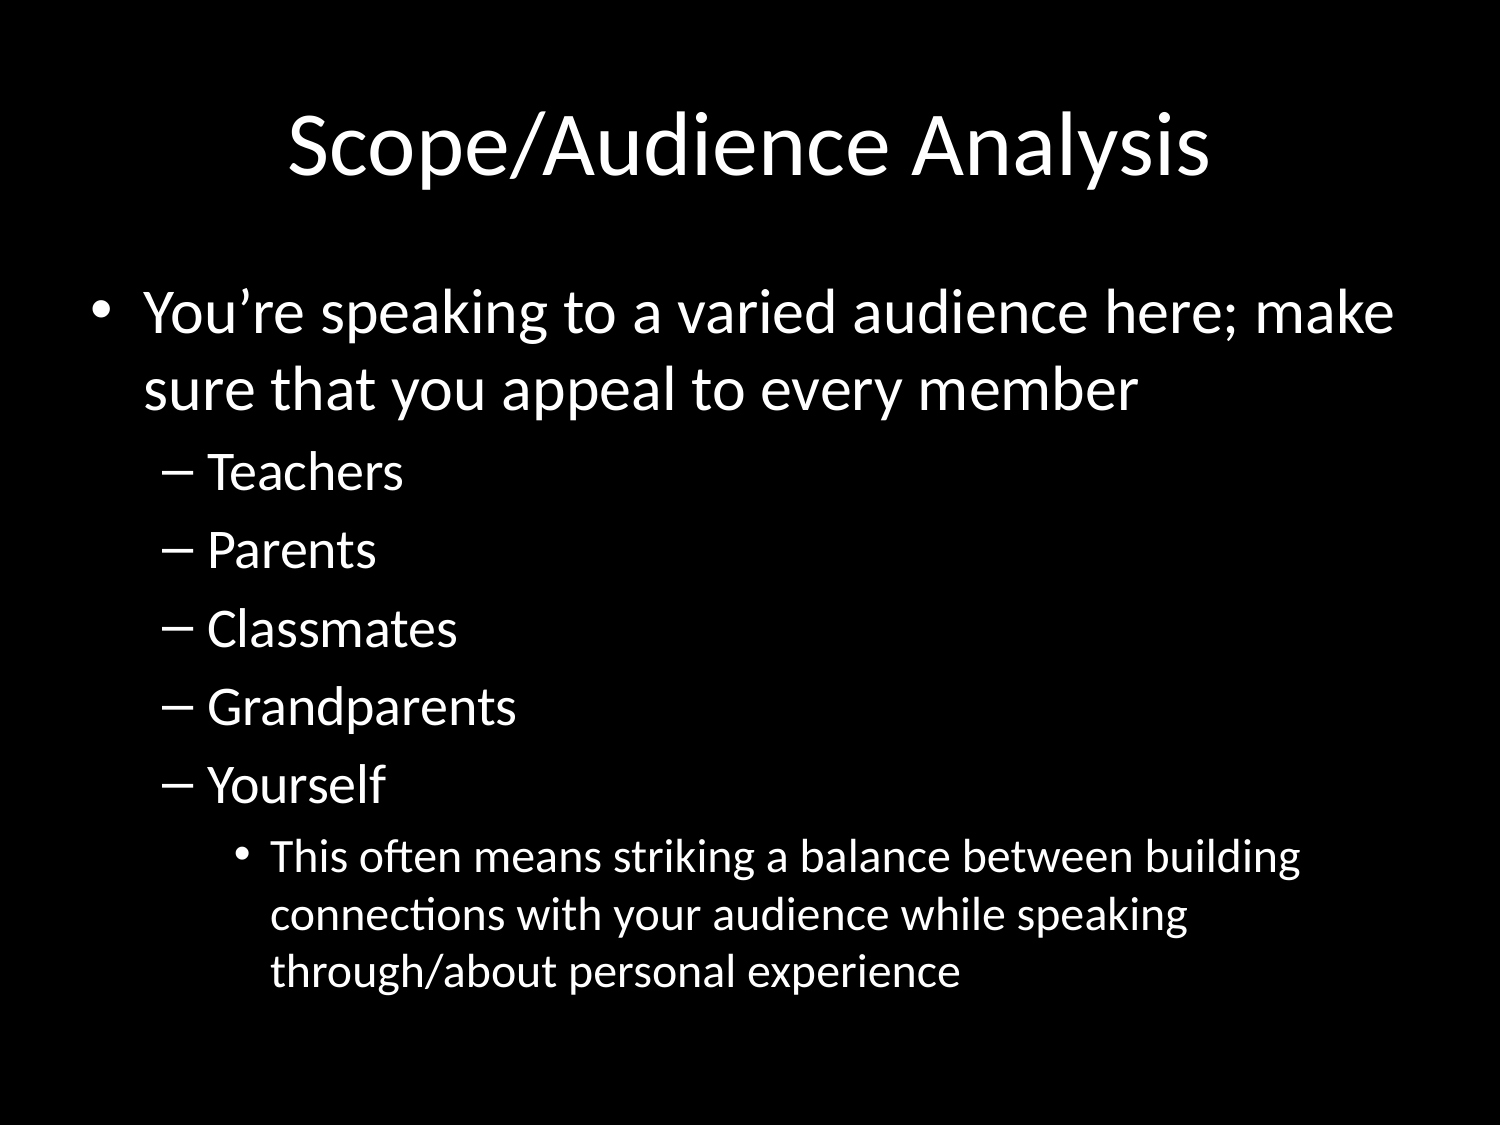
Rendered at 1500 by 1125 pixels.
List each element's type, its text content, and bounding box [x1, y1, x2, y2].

list You’re speaking to a varied audience here; make sure that you appeal to every member Teachers Parents Classmates Grandparents Yourself This often means striking a balance between building connections with your audience while speaking through/about personal experience [75, 262, 1425, 1005]
title Scope/Audience Analysis [75, 45, 1425, 233]
